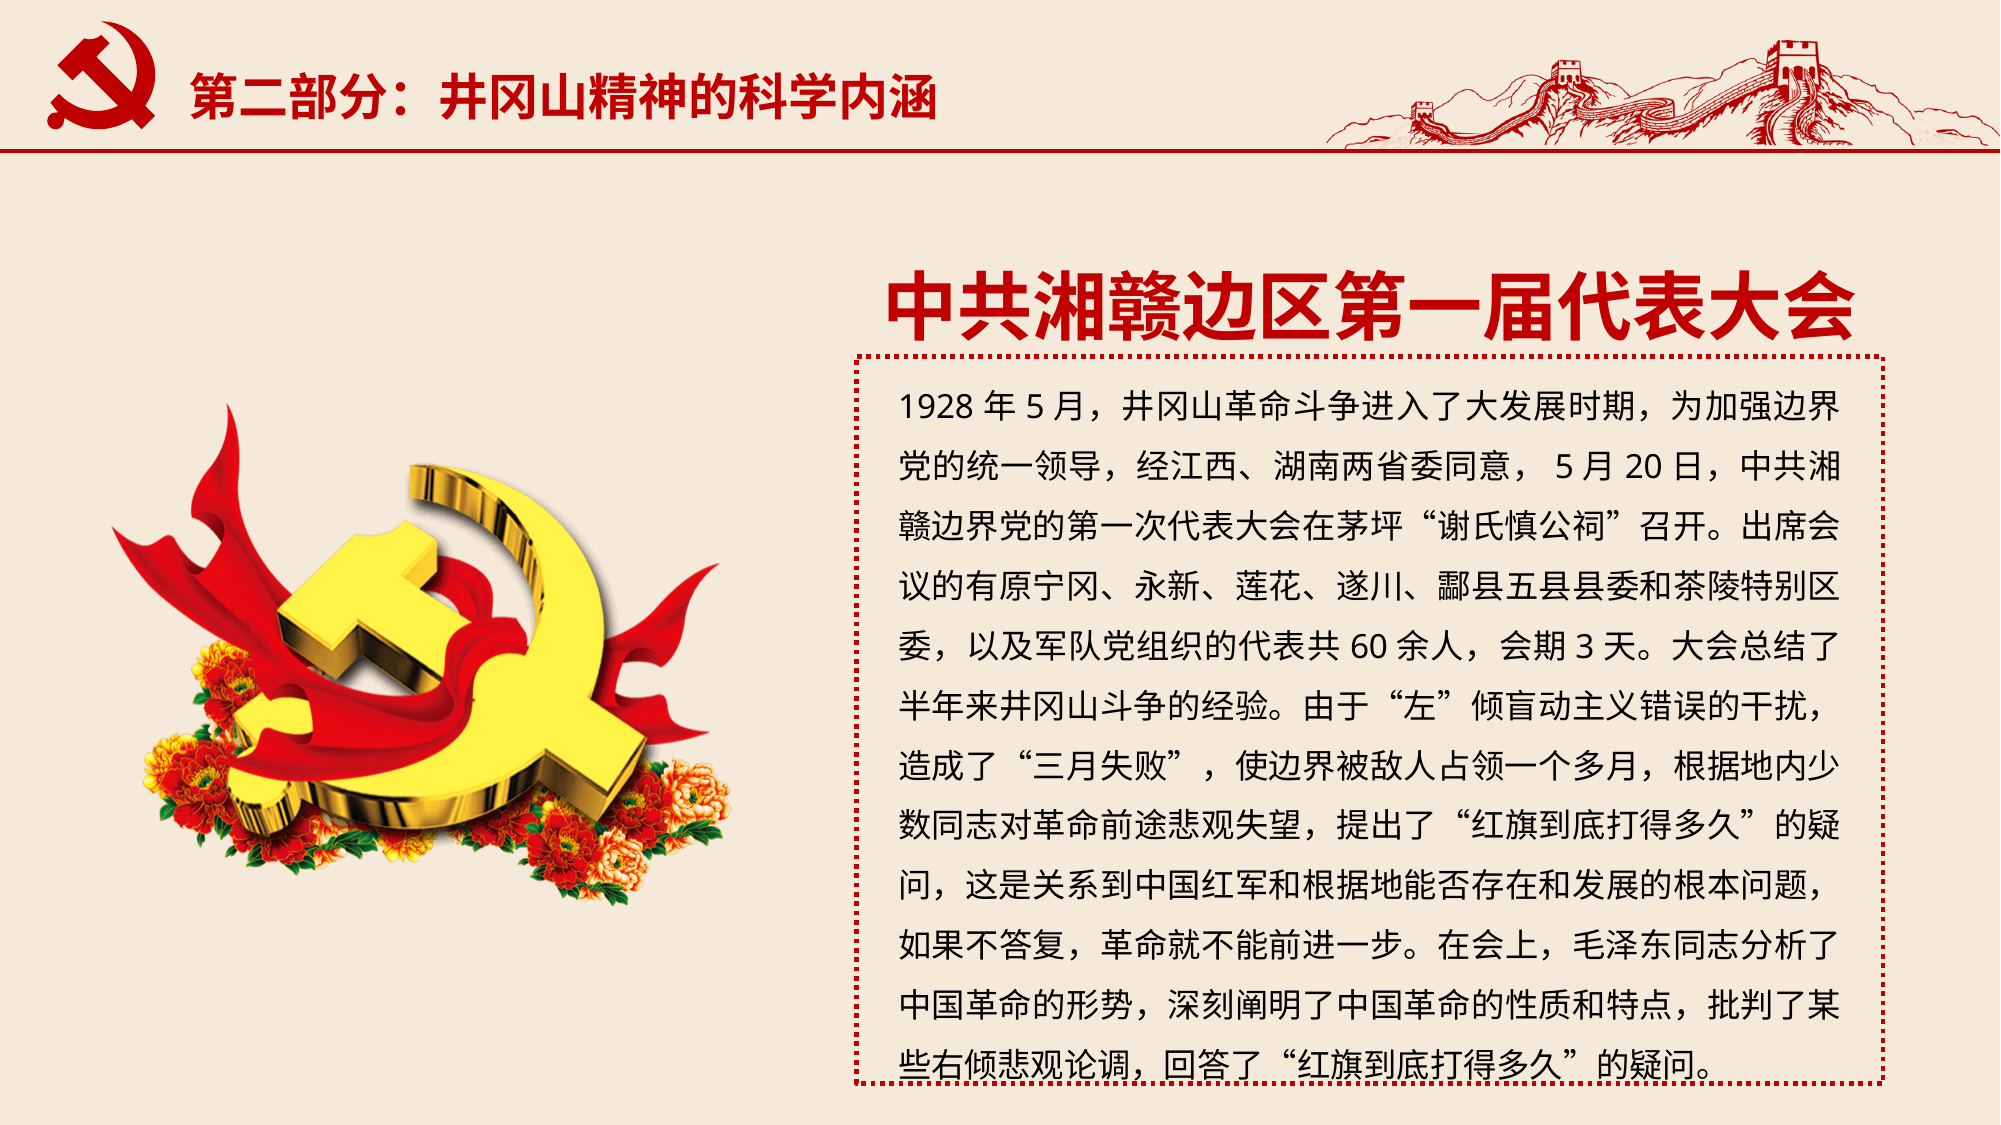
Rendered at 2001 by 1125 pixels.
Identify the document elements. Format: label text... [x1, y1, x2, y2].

text_box 1928年5月，井冈山革命斗争进入了大发展时期，为加强边界党的统一领导，经江西、湖南两省委同意，5月20日，中共湘赣边界党的第一次代表大会在茅坪“谢氏慎公祠”召开。出席会议的有原宁冈、永新、莲花、遂川、酃县五县县委和茶陵特别区委，以及军队党组织的代表共60余人，会期3天。大会总结了半年来井冈山斗争的经验。由于“左”倾盲动主义错误的干扰，造成了“三月失败”，使边界被敌人占领一个多月，根据地内少数同志对革命前途悲观失望，提出了“红旗到底打得多久”的疑问，这是关系到中国红军和根据地能否存在和发展的根本问题，如果不答复，革命就不能前进一步。在会上，毛泽东同志分析了中国革命的形势，深刻阐明了中国革命的性质和特点，批判了某些右倾悲观论调，回答了“红旗到底打得多久”的疑问。 [883, 358, 1857, 1092]
text_box [47, 21, 156, 130]
text_box 第二部分：井冈山精神的科学内涵 [173, 57, 1038, 133]
picture [1326, 40, 2000, 151]
text_box 中共湘赣边区第一届代表大会 [771, 206, 1968, 357]
picture [110, 403, 732, 907]
text_box [856, 357, 1883, 1084]
